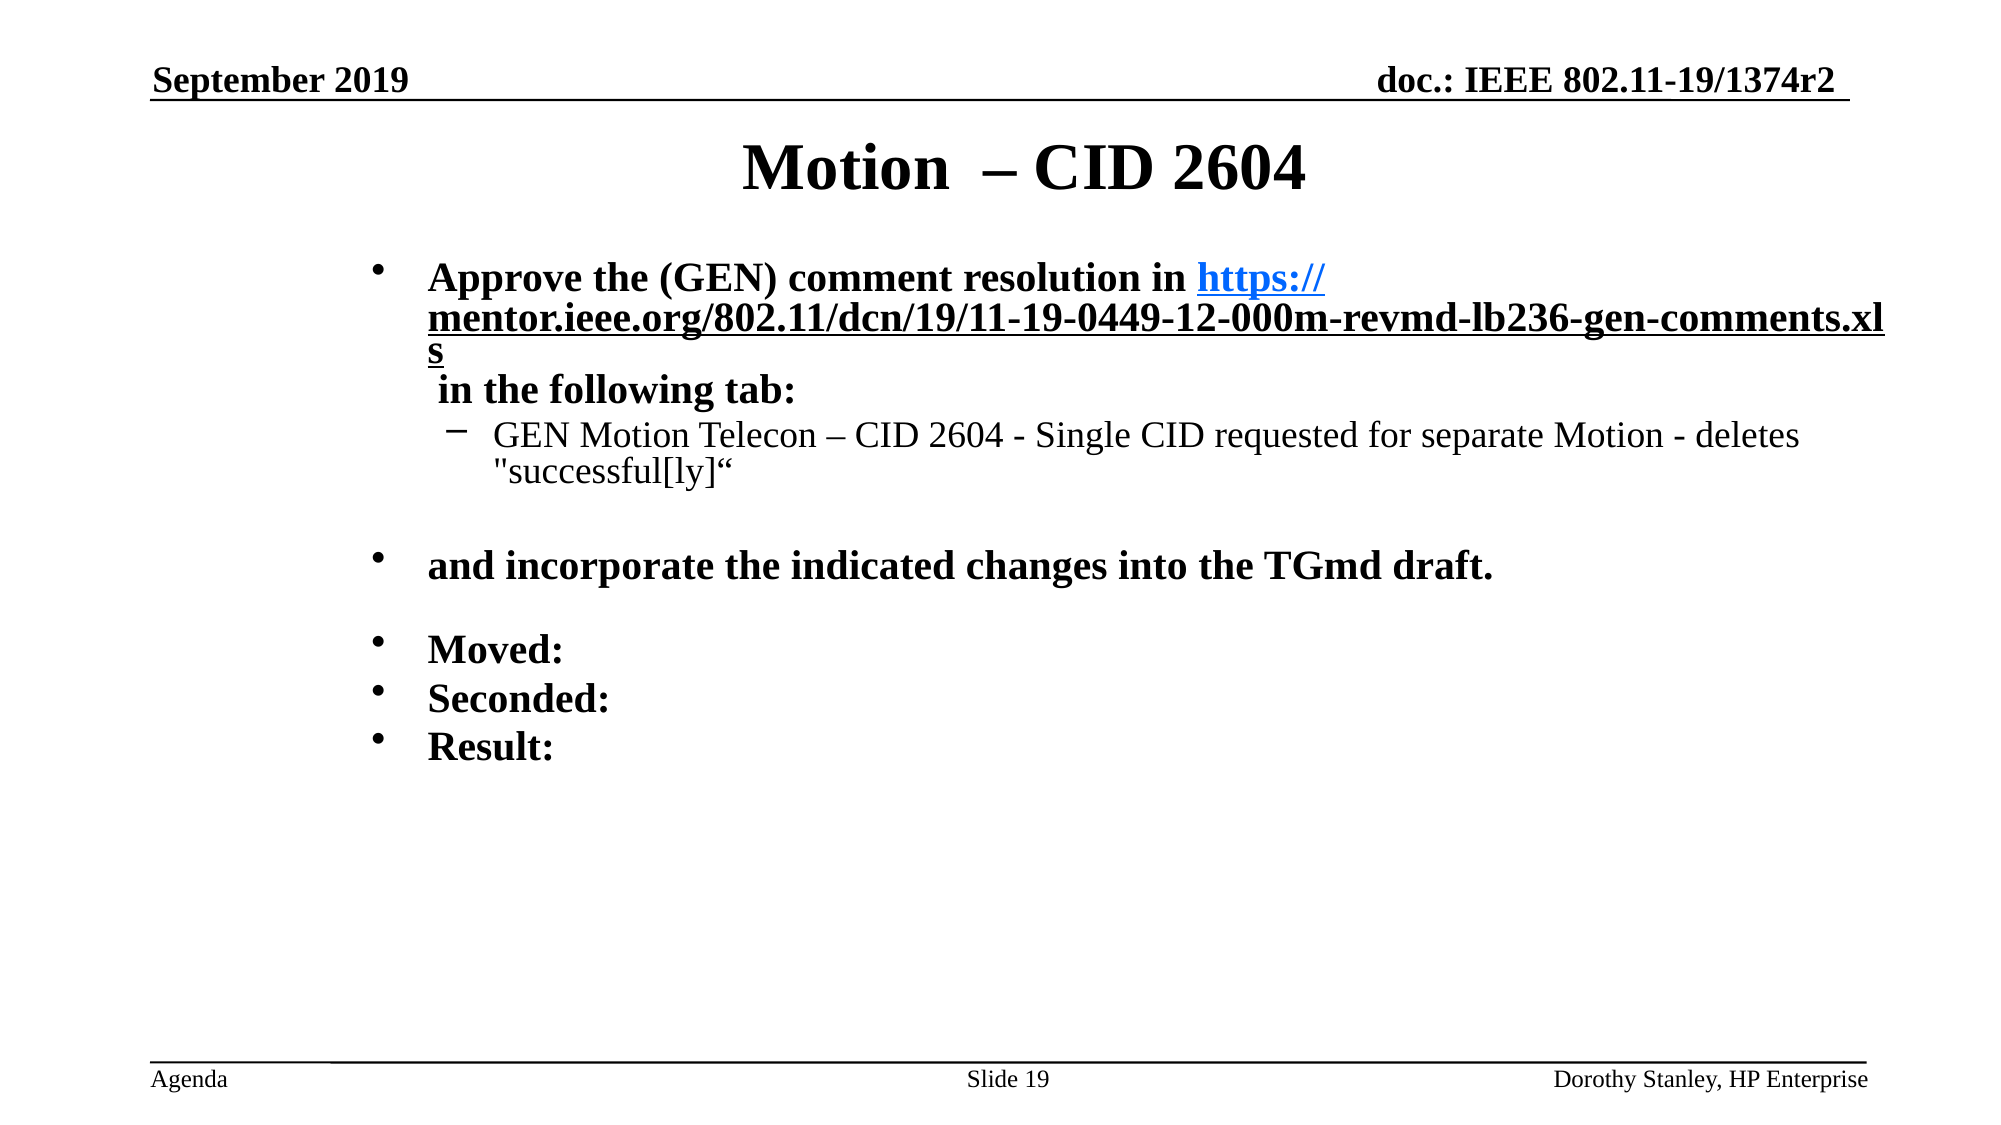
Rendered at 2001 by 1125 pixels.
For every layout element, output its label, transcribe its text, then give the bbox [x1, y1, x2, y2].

list Approve the (GEN) comment resolution in https://mentor.ieee.org/802.11/dcn/19/11-19-0449-12-000m-revmd-lb236-gen-comments.xls in the following tab: GEN Motion Telecon – CID 2604 - Single CID requested for separate Motion - deletes "successful[ly]“ and incorporate the indicated changes into the TGmd draft. Moved: Seconded: Result: [356, 251, 1911, 1002]
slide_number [152, 54, 567, 100]
slide_number Slide 19 [966, 1062, 1051, 1093]
title Motion – CID 2604 [200, 75, 1850, 250]
footer Dorothy Stanley, HP Enterprise [1549, 1062, 1869, 1093]
